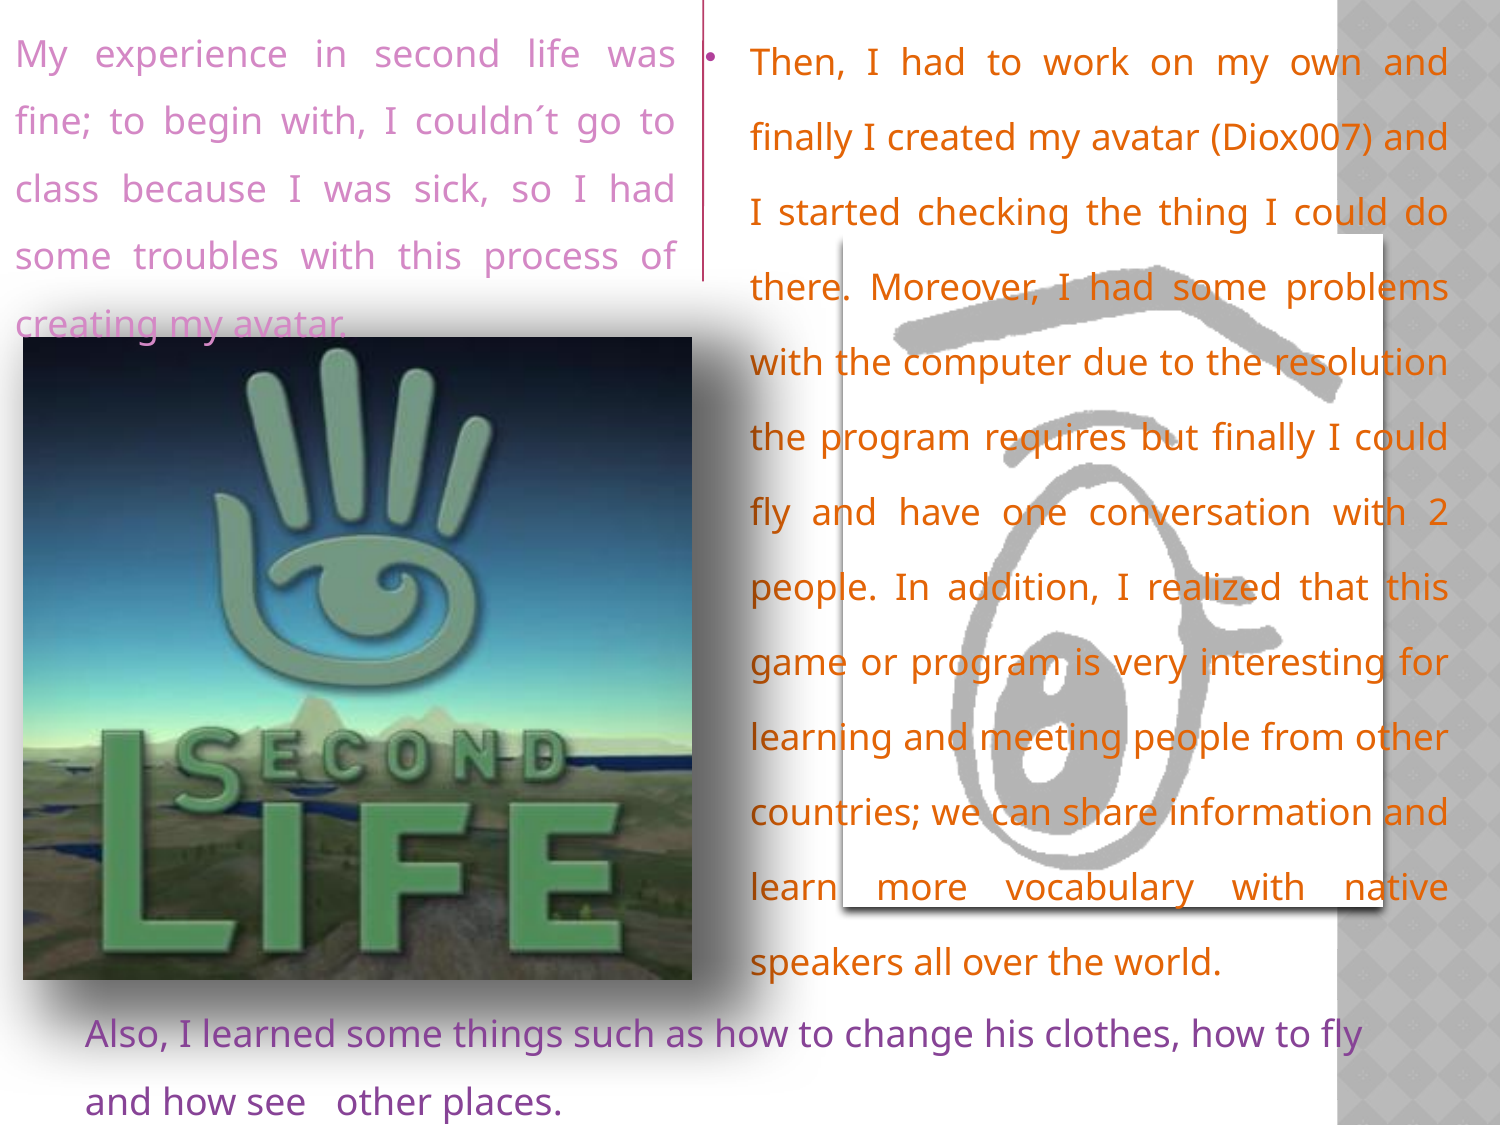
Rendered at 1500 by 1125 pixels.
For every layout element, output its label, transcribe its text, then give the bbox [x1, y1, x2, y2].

list Then, I had to work on my own and finally I created my avatar (Diox007) and I started checking the thing I could do there. Moreover, I had some problems with the computer due to the resolution the program requires but finally I could fly and have one conversation with 2 people. In addition, I realized that this game or program is very interesting for learning and meeting people from other countries; we can share information and learn more vocabulary with native speakers all over the world. [692, 0, 1465, 1008]
text_box My experience in second life was fine; to begin with, I couldn´t go to class because I was sick, so I had some troubles with this process of creating my avatar. [0, 0, 692, 353]
picture [843, 233, 1384, 907]
picture [23, 337, 692, 981]
text_box Also, I learned some things such as how to change his clothes, how to fly and how see other places. [70, 980, 1407, 1125]
